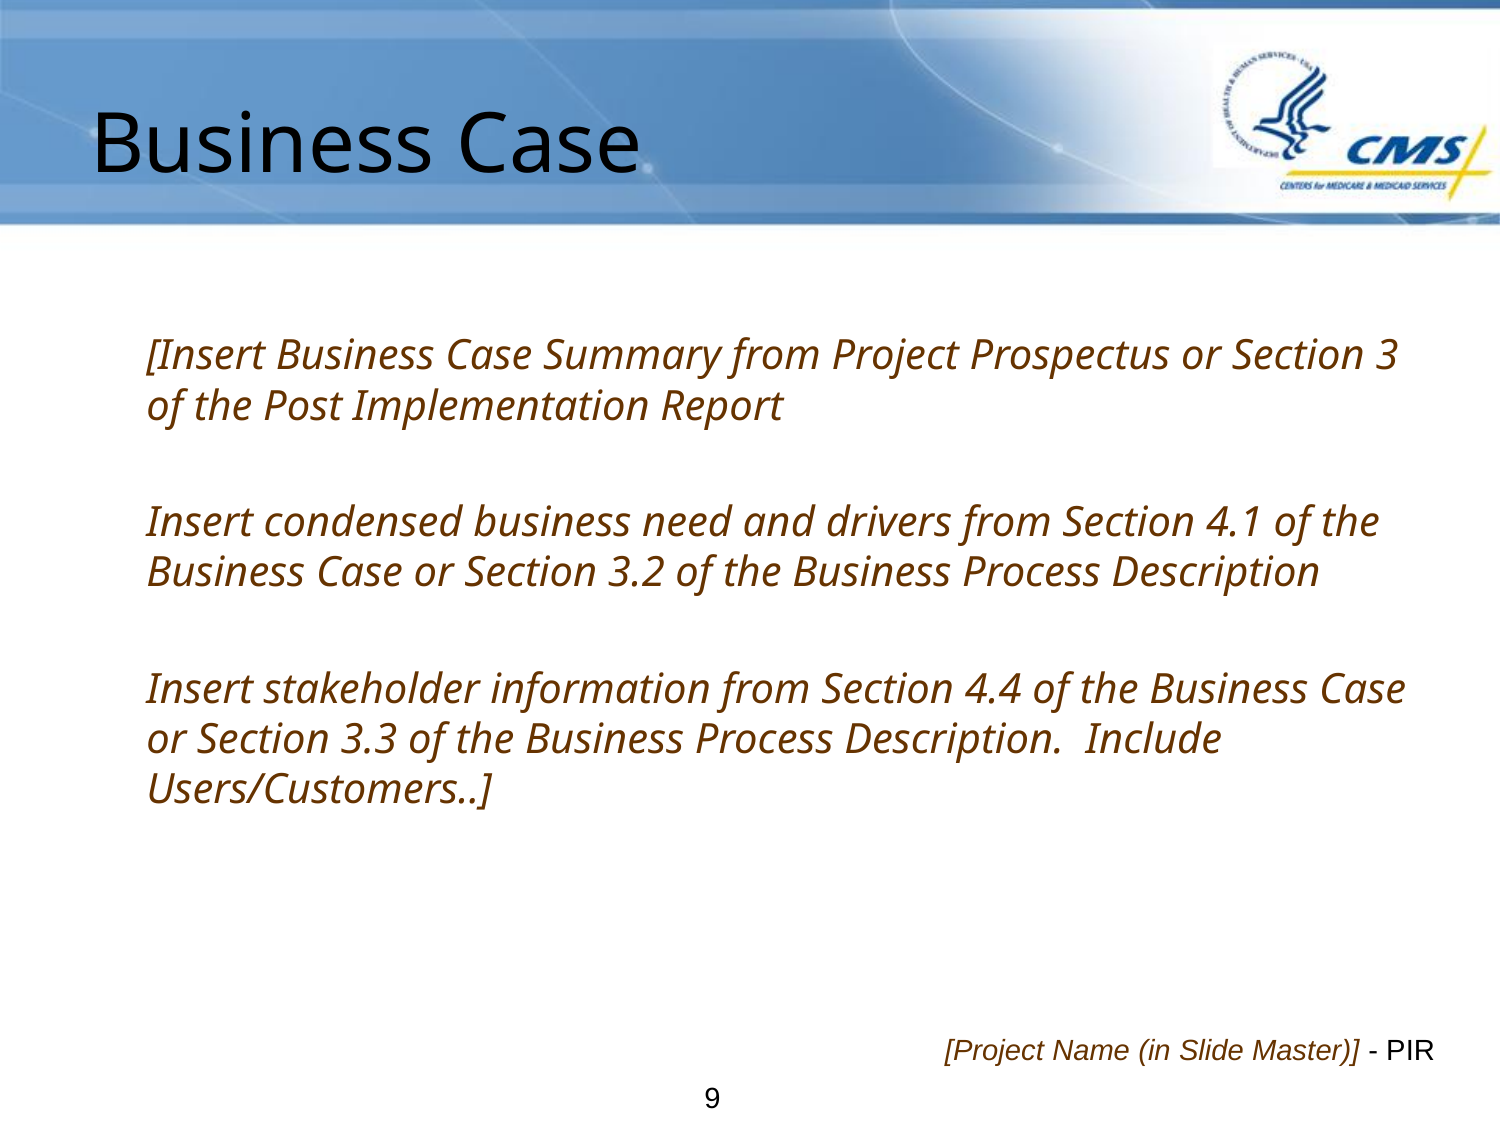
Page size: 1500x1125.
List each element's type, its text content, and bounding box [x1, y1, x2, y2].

list [Insert Business Case Summary from Project Prospectus or Section 3 of the Post Implementation Report Insert condensed business need and drivers from Section 4.1 of the Business Case or Section 3.2 of the Business Process Description Insert stakeholder information from Section 4.4 of the Business Case or Section 3.3 of the Business Process Description. Include Users/Customers..] [74, 262, 1426, 1006]
picture [0, 0, 1500, 1125]
footer [Project Name (in Slide Master)] - PIR [912, 1023, 1451, 1103]
title Business Case [74, 44, 1426, 233]
slide_number 9 [537, 1071, 888, 1125]
